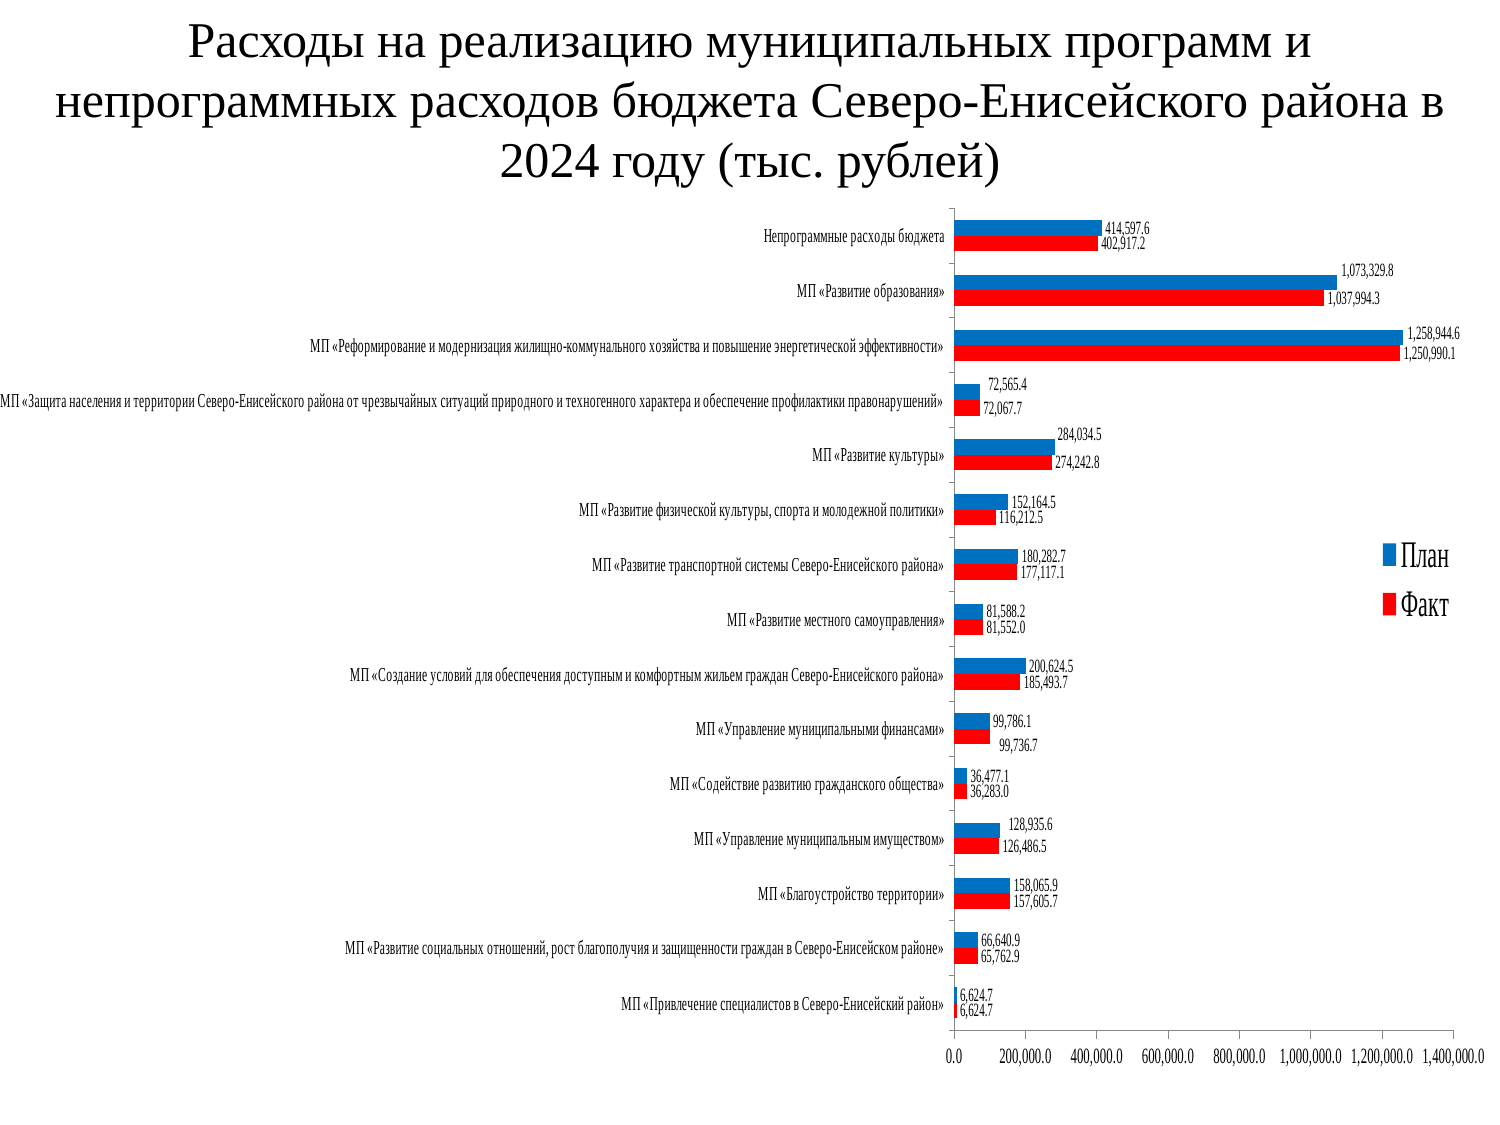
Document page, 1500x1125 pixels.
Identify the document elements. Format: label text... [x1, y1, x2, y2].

chart [0, 198, 1500, 1125]
text_box Расходы на реализацию муниципальных программ и непрограммных расходов бюджета Северо-Енисейского района в 2024 году (тыс. рублей) [17, 0, 1483, 195]
